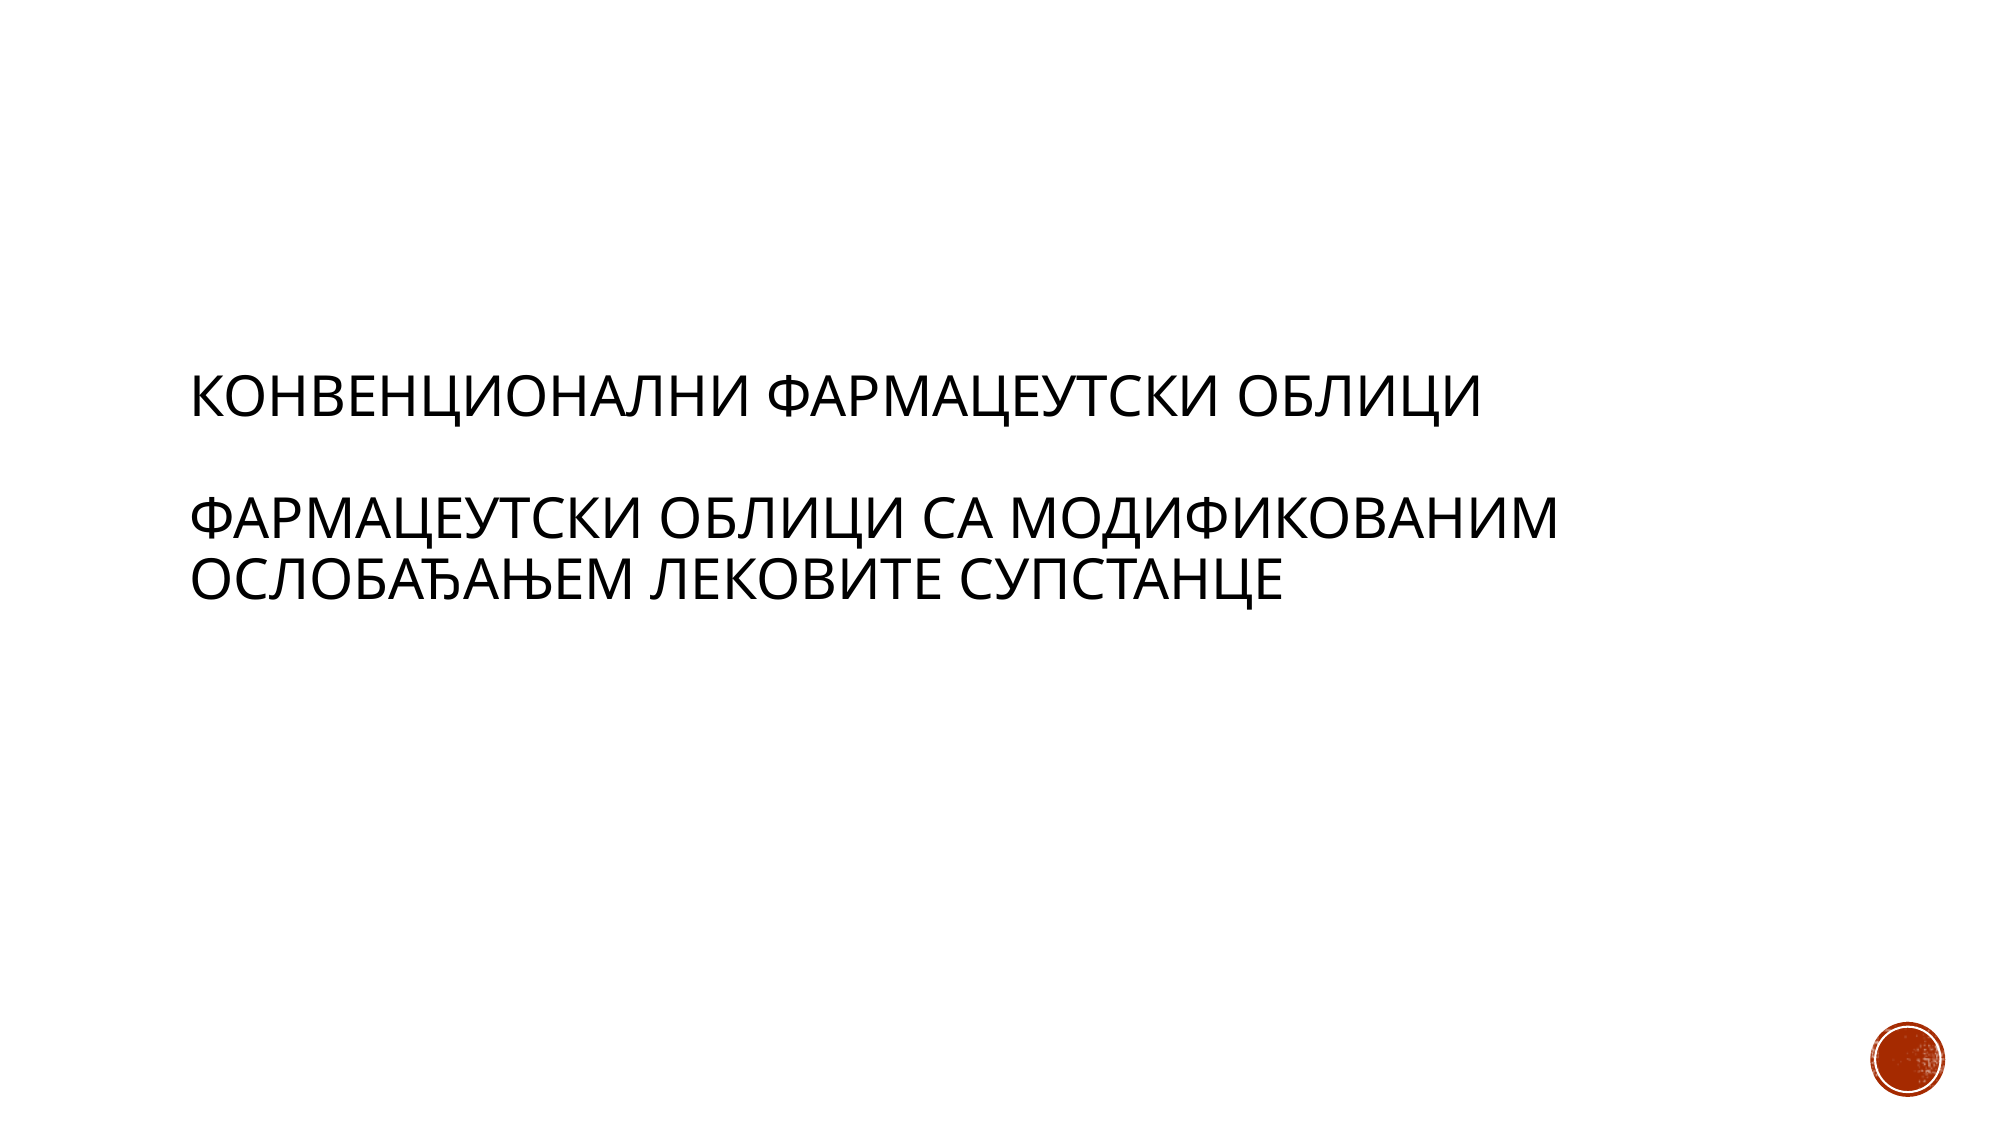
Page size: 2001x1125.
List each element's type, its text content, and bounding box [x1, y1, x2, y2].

title Конвенционални фармацеутски облици фармацеутски облици са модификованим ослобађањем лековите супстанце [174, 357, 1825, 622]
